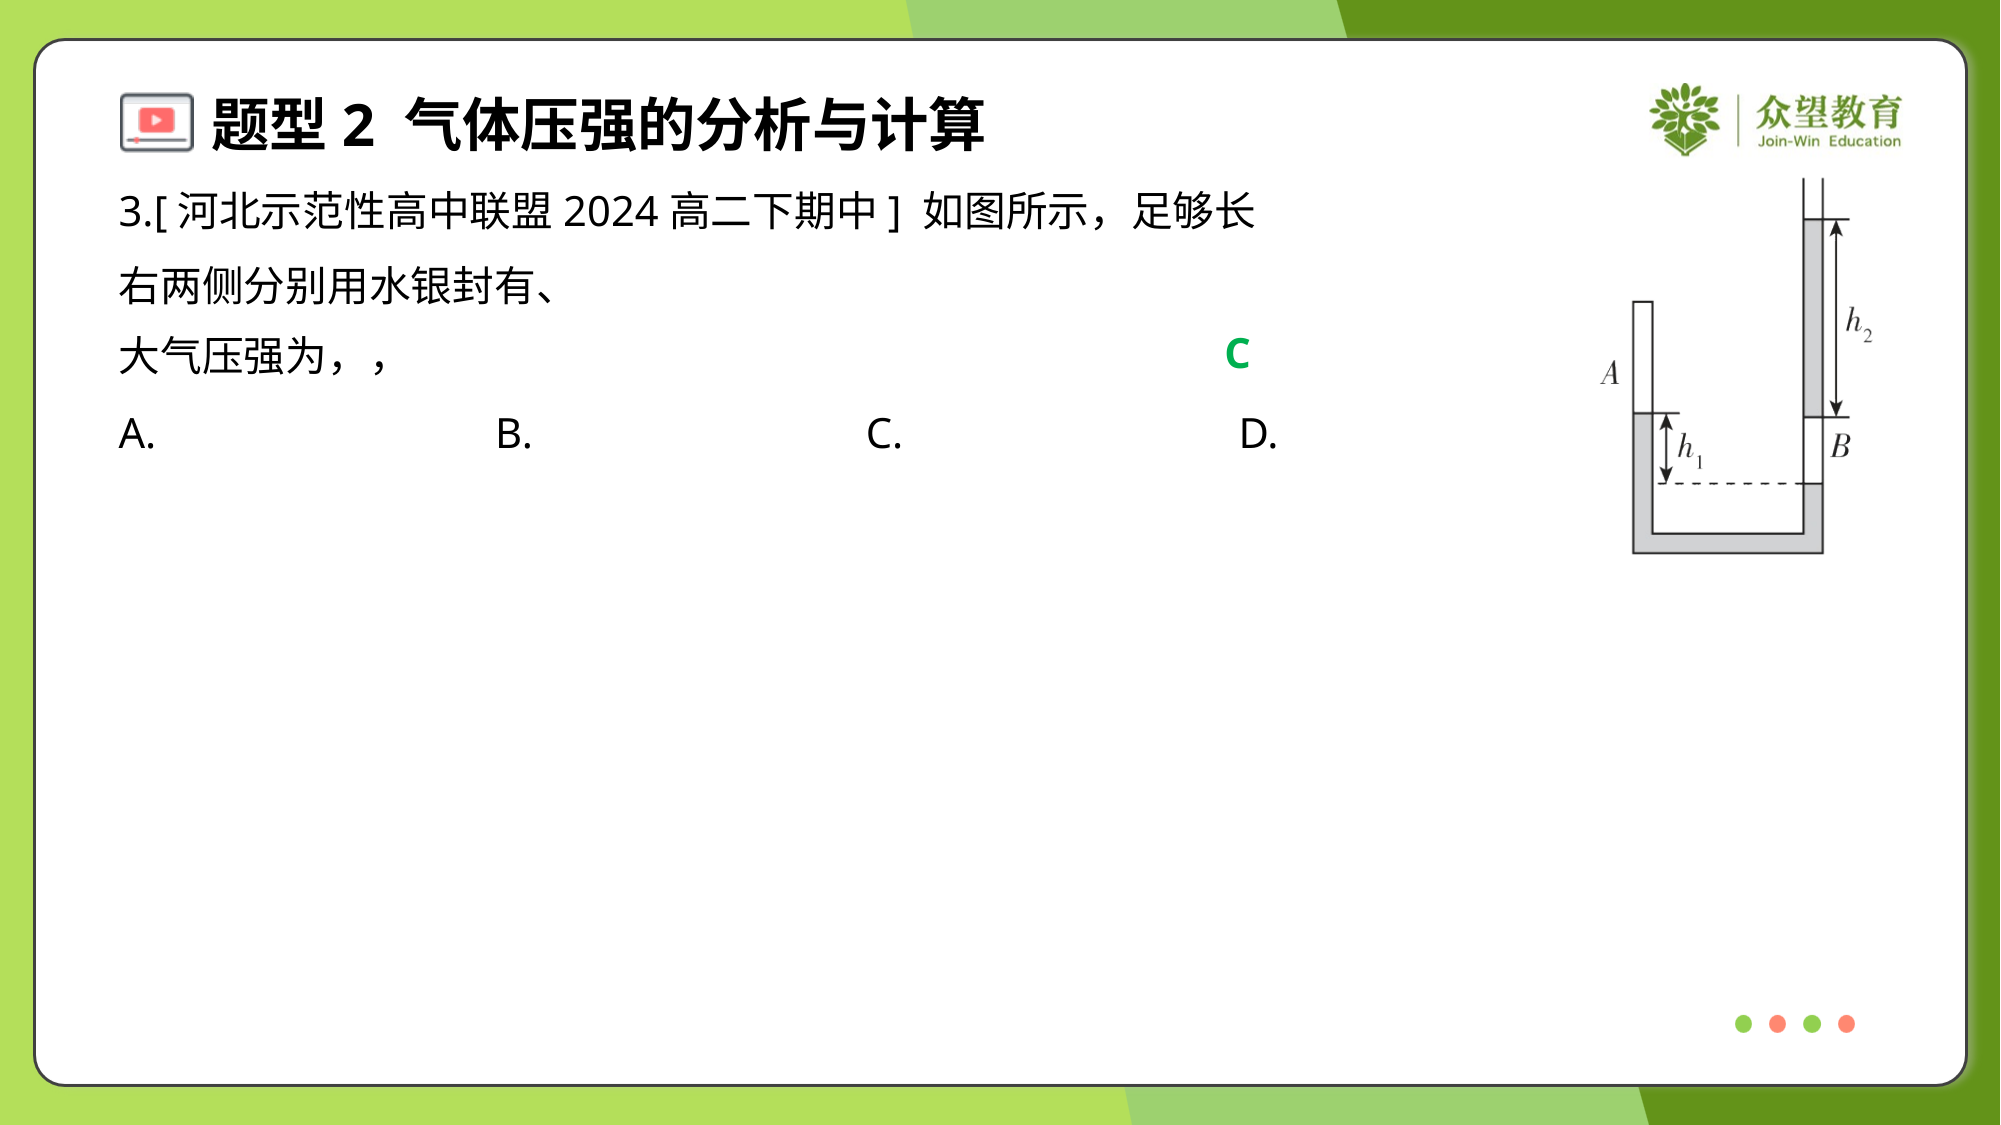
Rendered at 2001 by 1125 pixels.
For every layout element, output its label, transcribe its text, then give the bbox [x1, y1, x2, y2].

picture [0, 0, 2000, 1125]
text_box C [1208, 306, 1267, 371]
